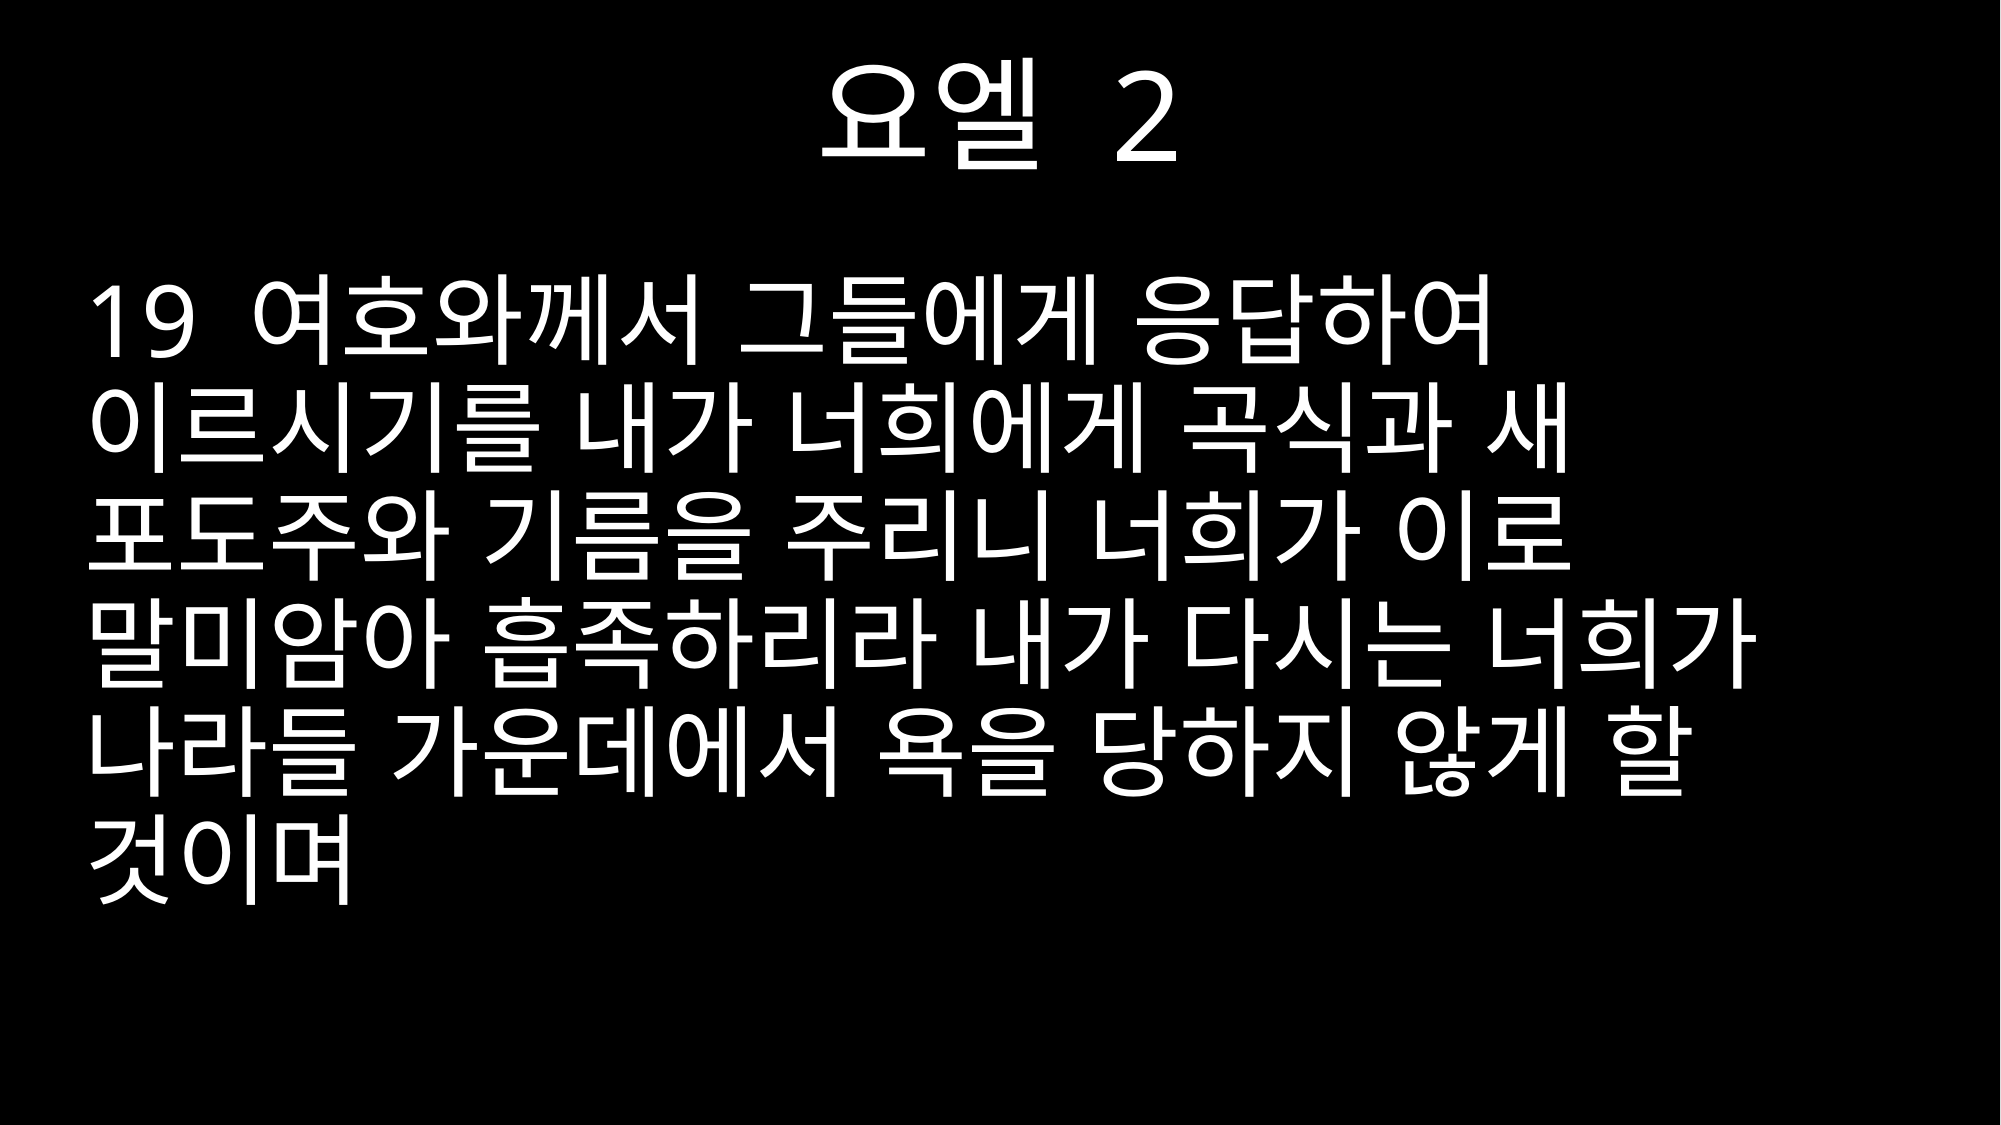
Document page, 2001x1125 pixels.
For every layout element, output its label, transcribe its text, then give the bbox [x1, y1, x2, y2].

footer 요엘 2 [0, 32, 2000, 192]
picture [0, 0, 2001, 1125]
list 19 여호와께서 그들에게 응답하여 이르시기를 내가 너희에게 곡식과 새 포도주와 기름을 주리니 너희가 이로 말미암아 흡족하리라 내가 다시는 너희가 나라들 가운데에서 욕을 당하지 않게 할 것이며 [69, 263, 1953, 423]
